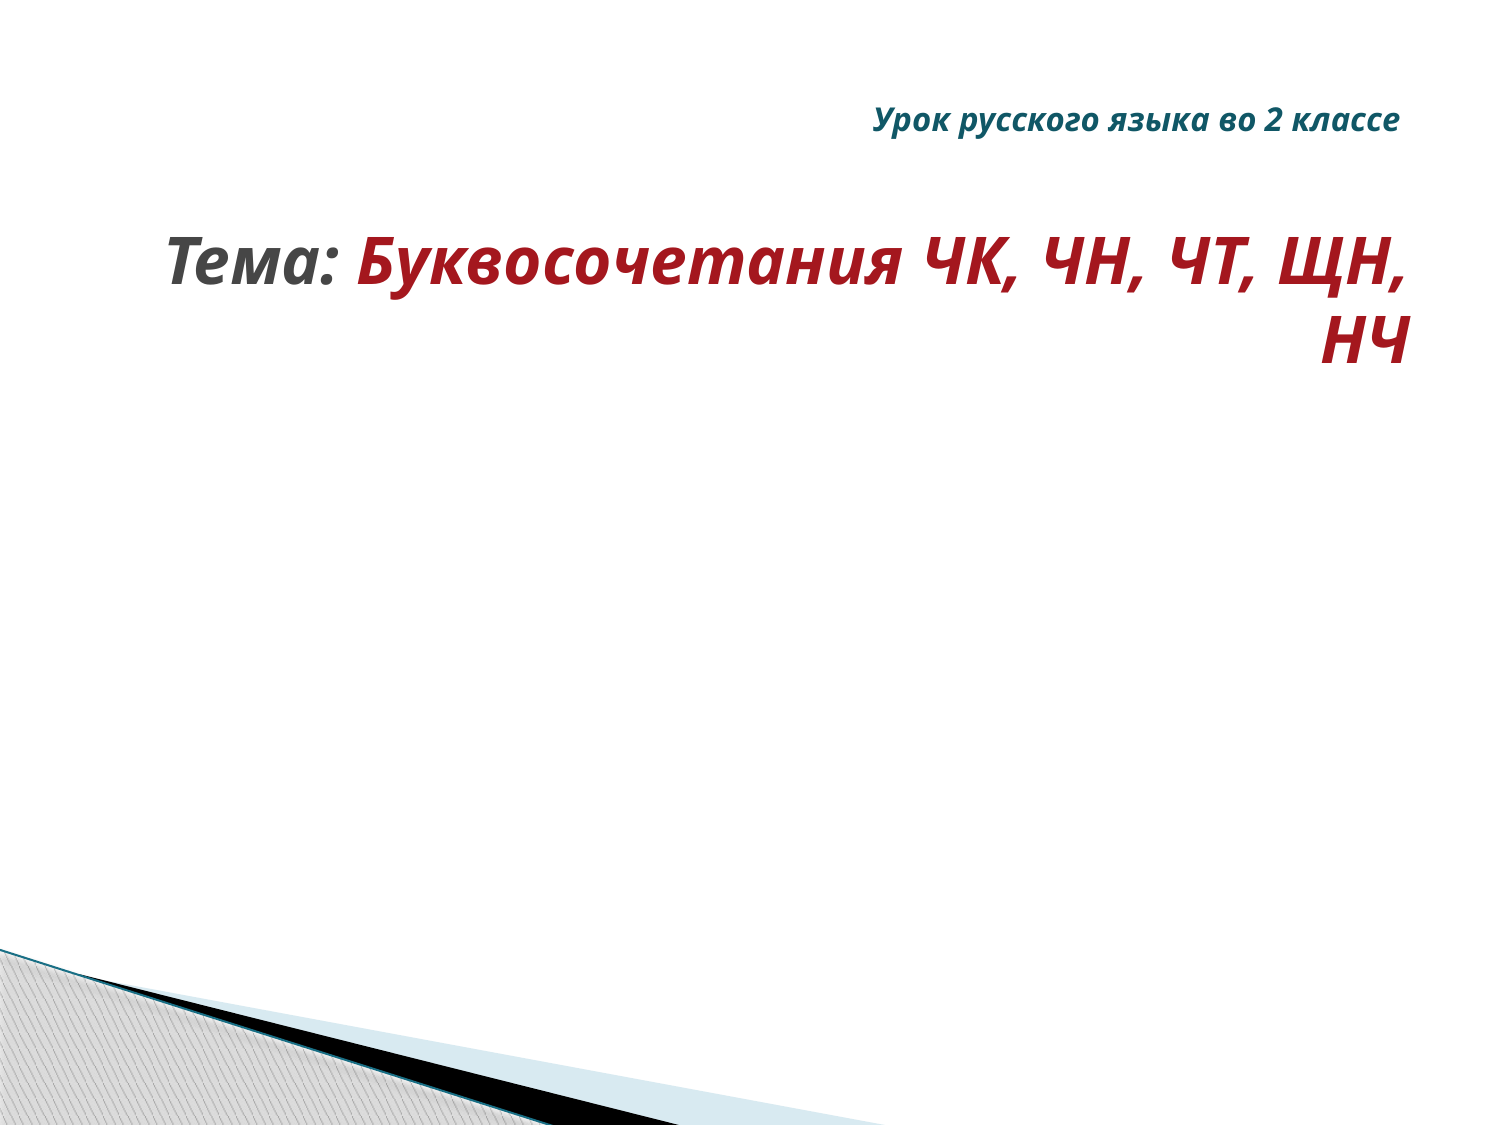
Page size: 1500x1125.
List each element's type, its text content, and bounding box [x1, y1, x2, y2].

title Урок русского языка во 2 классе Тема: Буквосочетания ЧК, ЧН, ЧТ, ЩН, НЧ [75, 90, 1425, 386]
